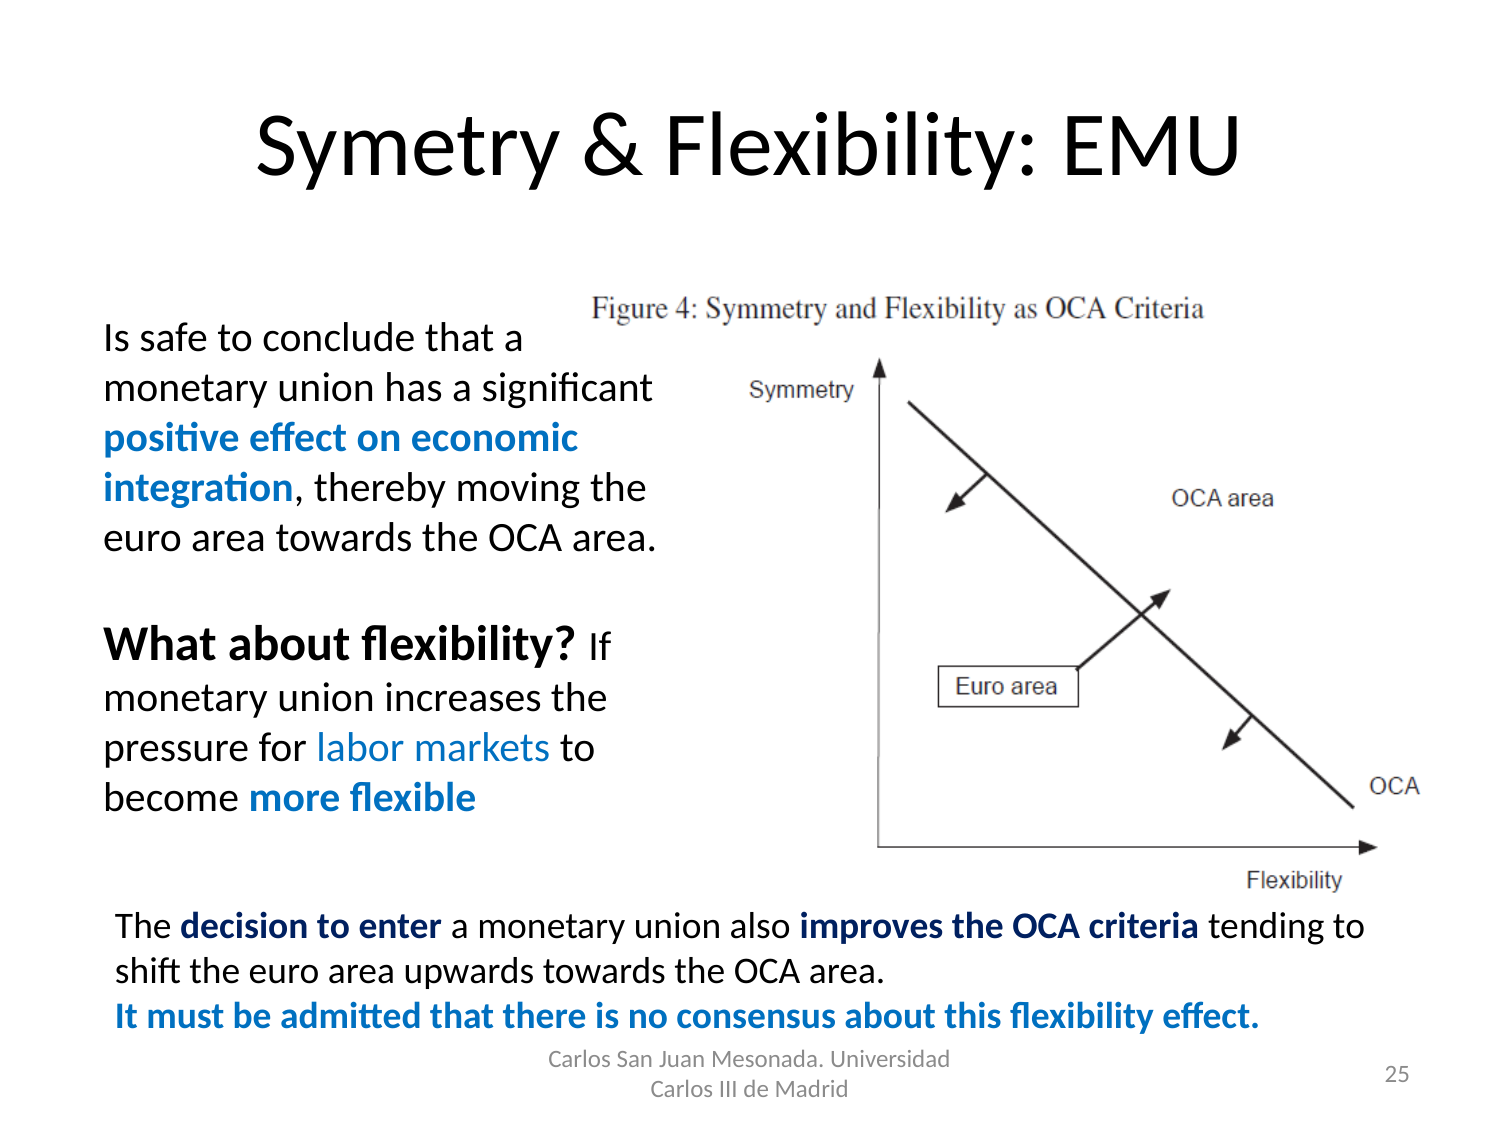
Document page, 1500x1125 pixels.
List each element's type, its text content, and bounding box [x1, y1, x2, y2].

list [572, 278, 1429, 929]
slide_number 25 [1074, 1042, 1425, 1103]
text_box The decision to enter a monetary union also improves the OCA criteria tending to shift the euro area upwards towards the OCA area. It must be admitted that there is no consensus about this flexibility effect. [100, 893, 1447, 1043]
footer Carlos San Juan Mesonada. Universidad Carlos III de Madrid [512, 1042, 988, 1103]
text_box Is safe to conclude that a monetary union has a significant positive effect on economic integration, thereby moving the euro area towards the OCA area. What about flexibility? If monetary union increases the pressure for labor markets to become more flexible [88, 302, 567, 828]
title Symetry & Flexibility: EMU [74, 44, 1426, 233]
